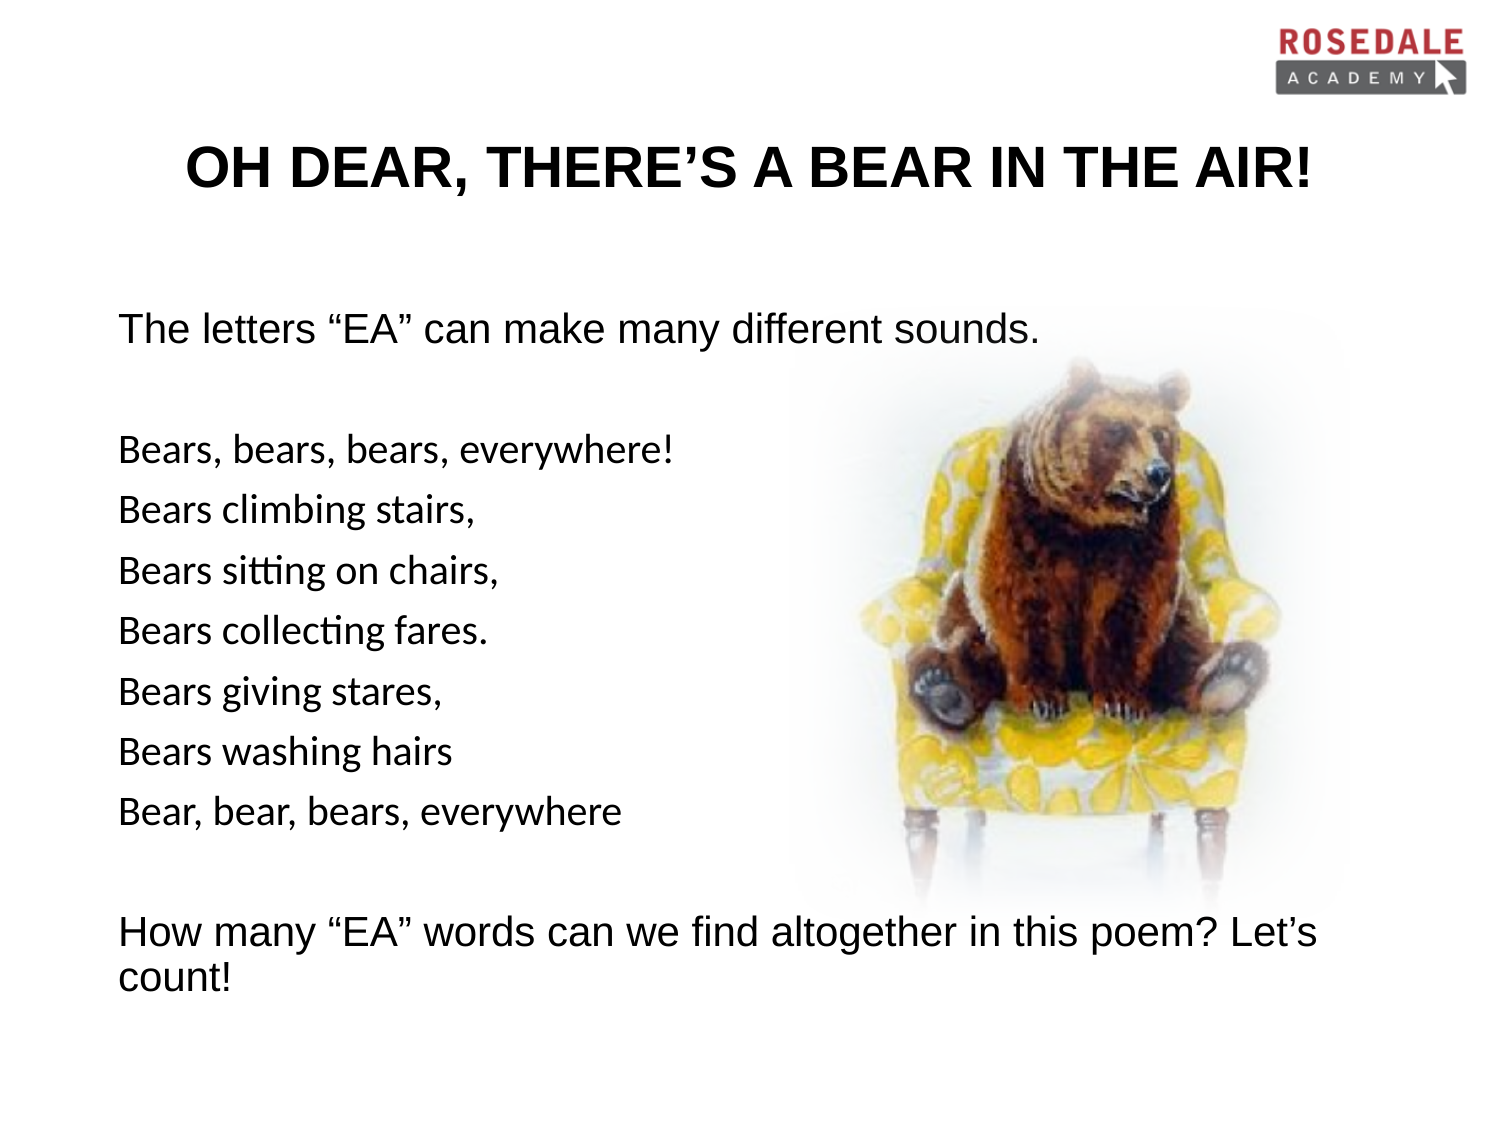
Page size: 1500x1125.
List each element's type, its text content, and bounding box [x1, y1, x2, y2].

picture [785, 302, 1353, 929]
title OH DEAR, THERE’S A BEAR IN THE AIR! [103, 59, 1397, 278]
list The letters “EA” can make many different sounds. Bears, bears, bears, everywhere! Bears climbing stairs, Bears sitting on chairs, Bears collecting fares. Bears giving stares, Bears washing hairs Bear, bear, bears, everywhere How many “EA” words can we find altogether in this poem? Let’s count! [103, 299, 1397, 1014]
picture [1269, 22, 1472, 100]
